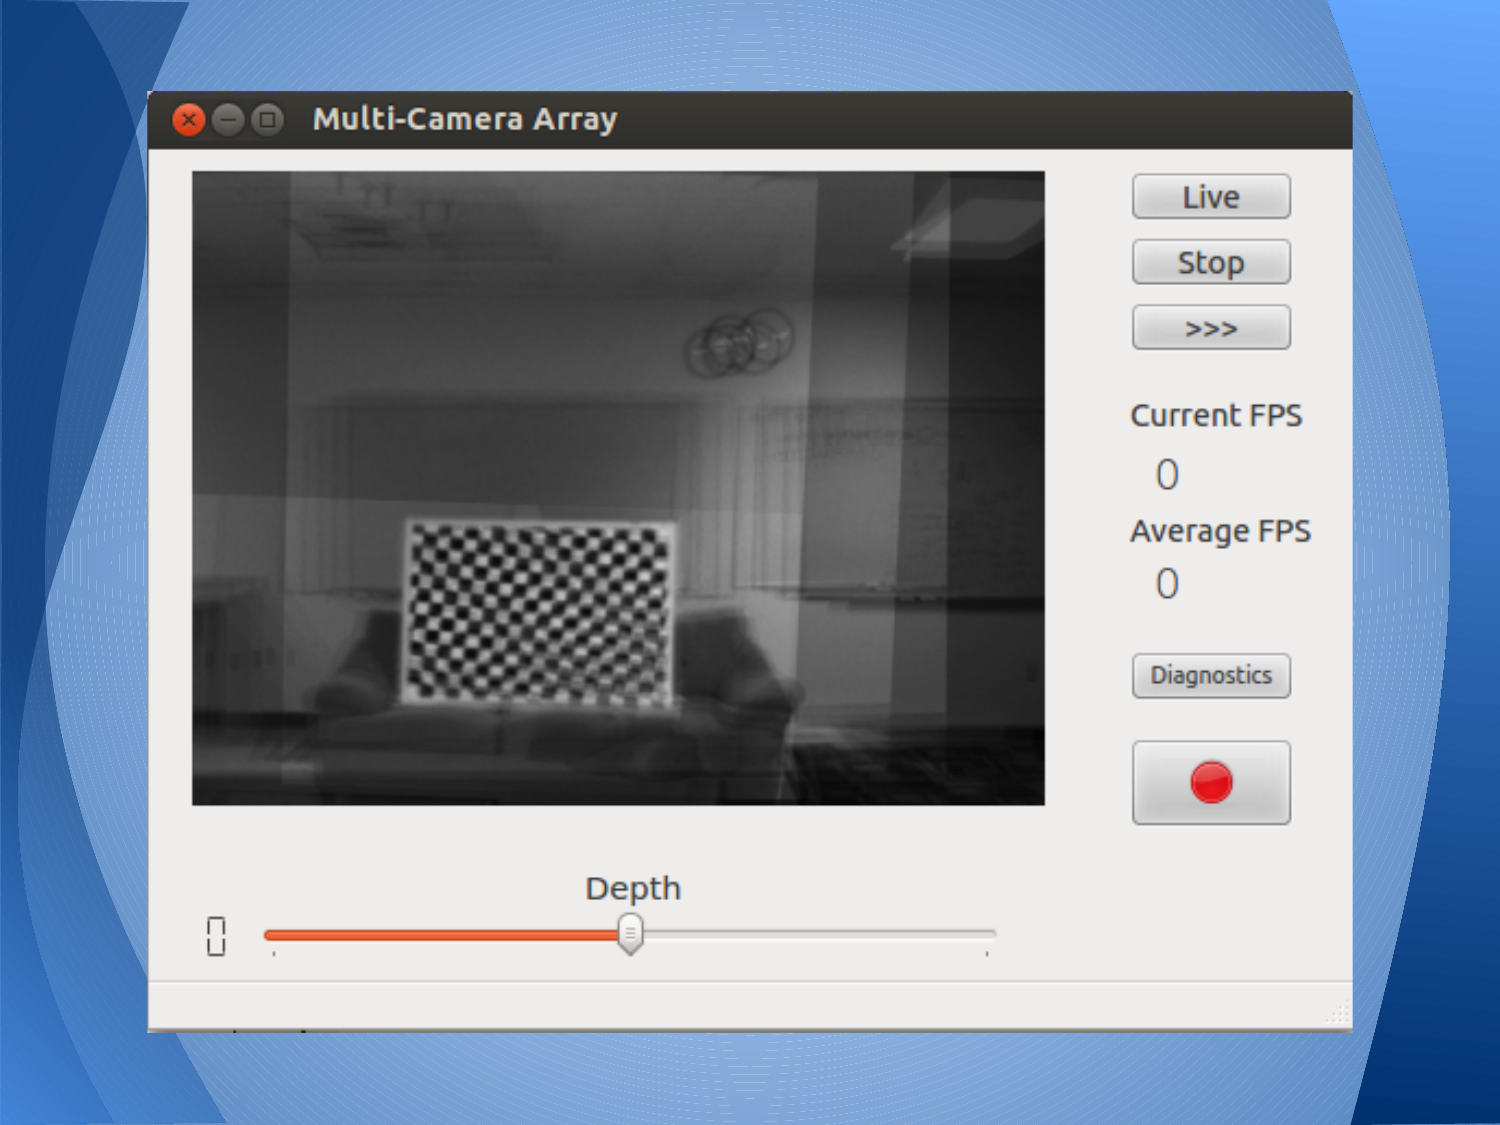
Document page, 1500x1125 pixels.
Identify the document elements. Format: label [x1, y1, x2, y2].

text_box [147, 91, 1353, 1033]
